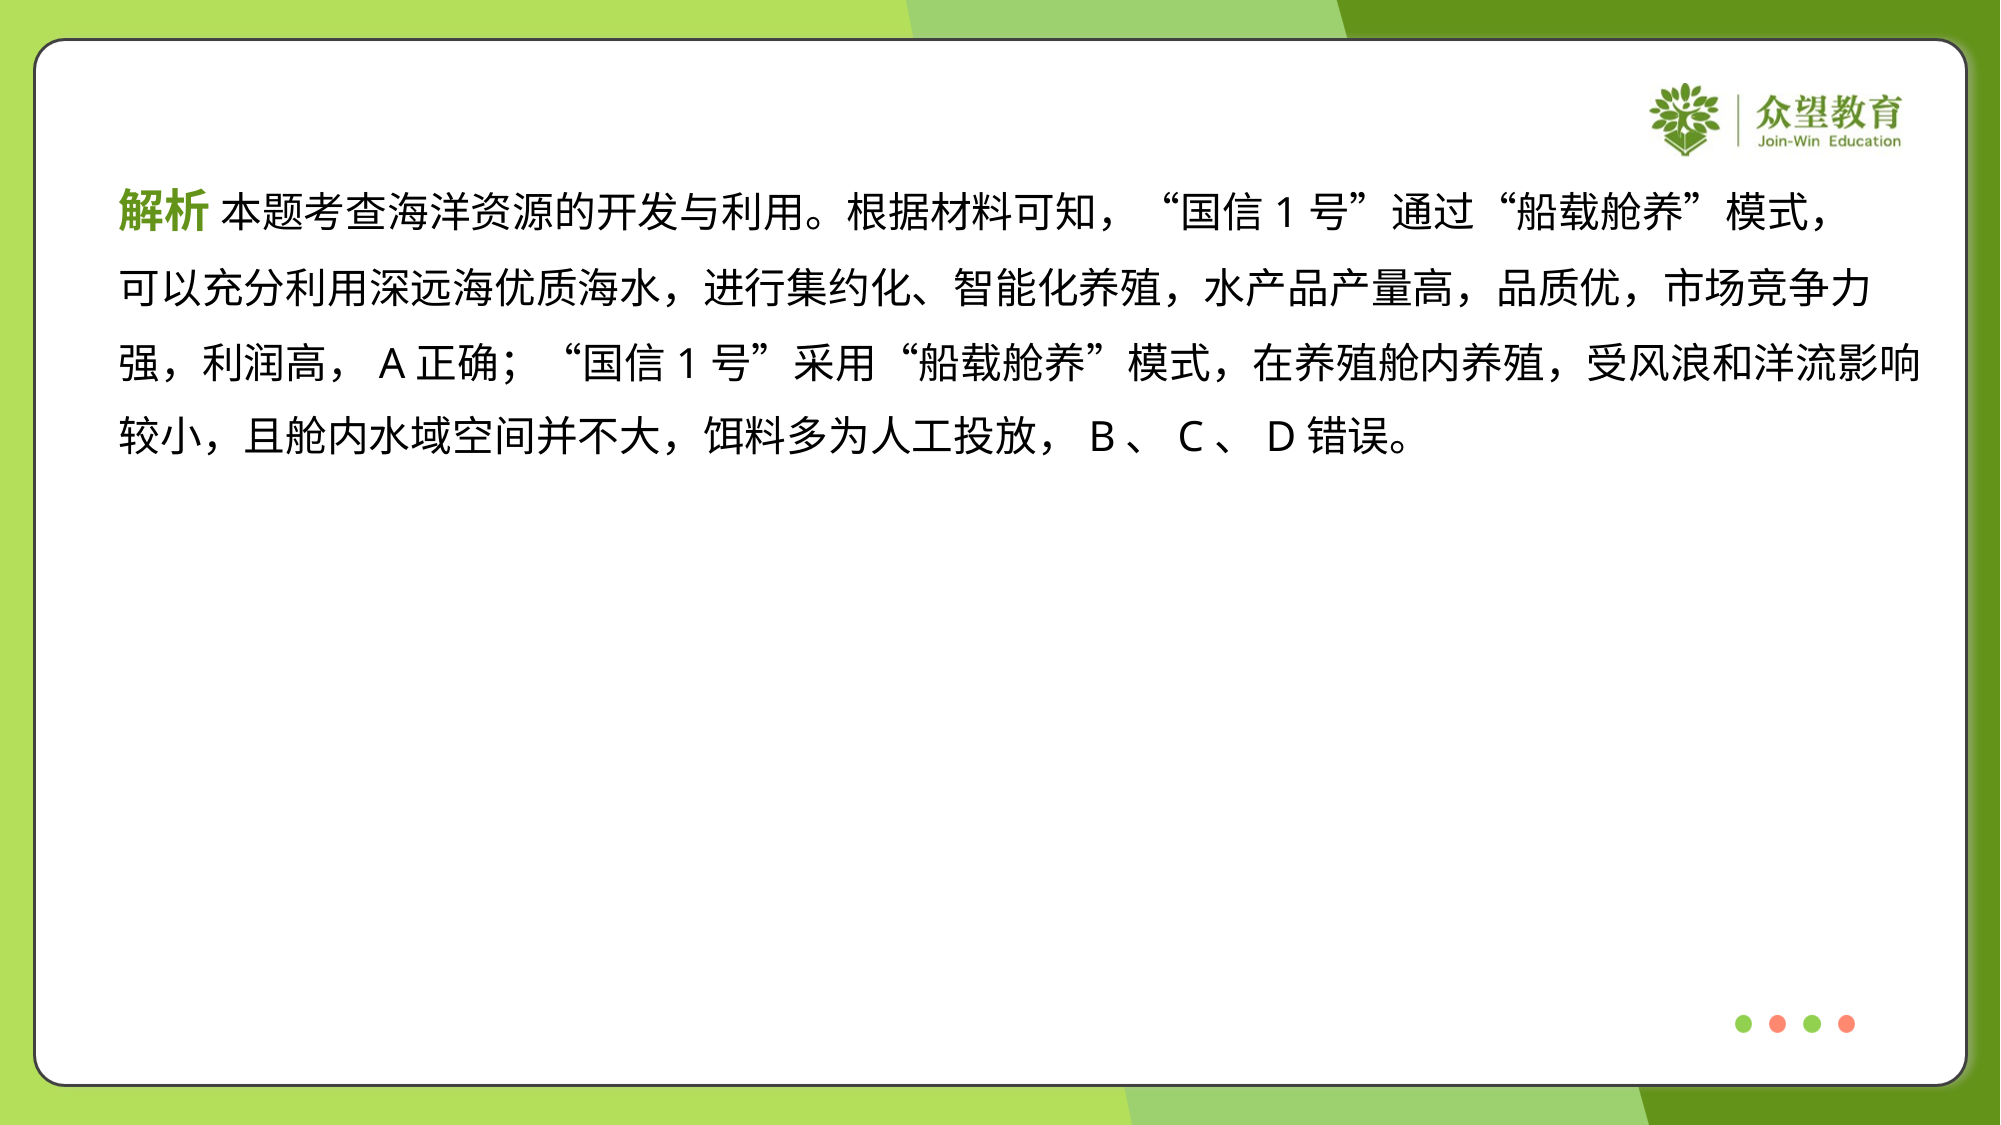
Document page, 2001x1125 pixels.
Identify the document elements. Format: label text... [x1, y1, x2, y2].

text_box 解析 本题考查海洋资源的开发与利用。根据材料可知，“国信1号”通过“船载舱养”模式， 可以充分利用深远海优质海水，进行集约化、智能化养殖，水产品产量高，品质优，市场竞争力 强，利润高，A正确；“国信1号”采用“船载舱养”模式，在养殖舱内养殖，受风浪和洋流影响 较小，且舱内水域空间并不大，饵料多为人工投放，B、C、D错误。 [118, 159, 1883, 452]
picture [0, 0, 2000, 1125]
